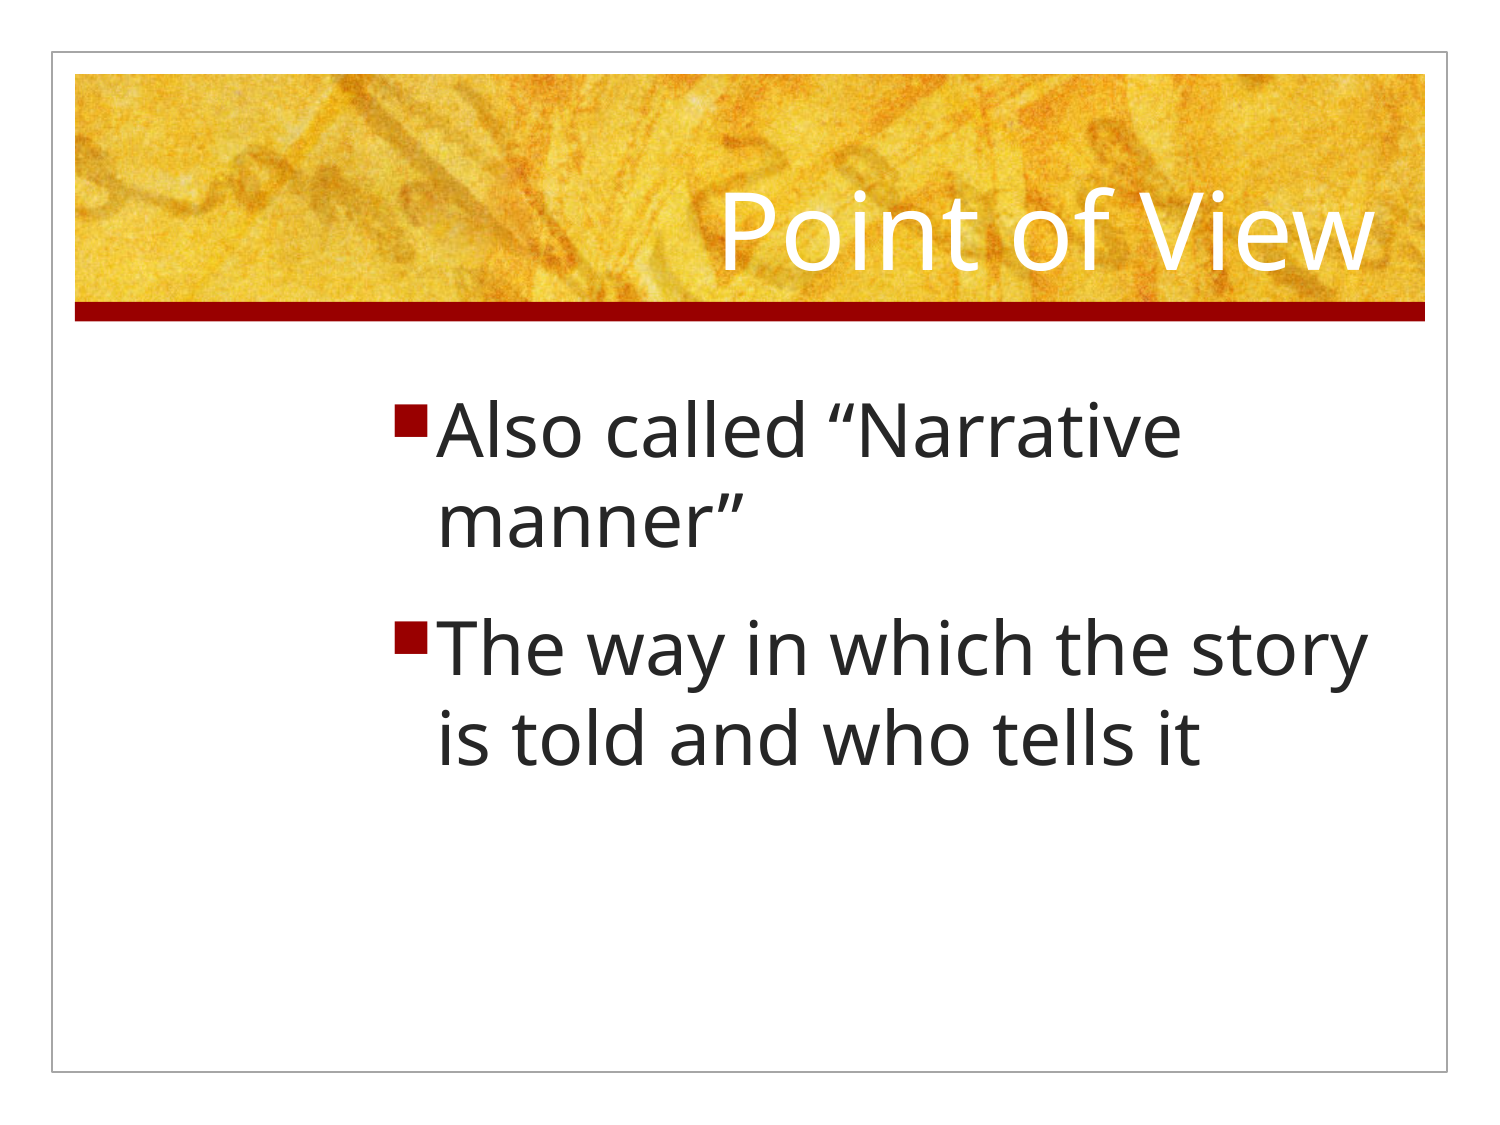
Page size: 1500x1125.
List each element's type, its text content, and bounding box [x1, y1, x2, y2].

list Also called “Narrative manner” The way in which the story is told and who tells it [375, 375, 1392, 1005]
title Point of View [108, 74, 1392, 292]
picture [75, 74, 1425, 301]
